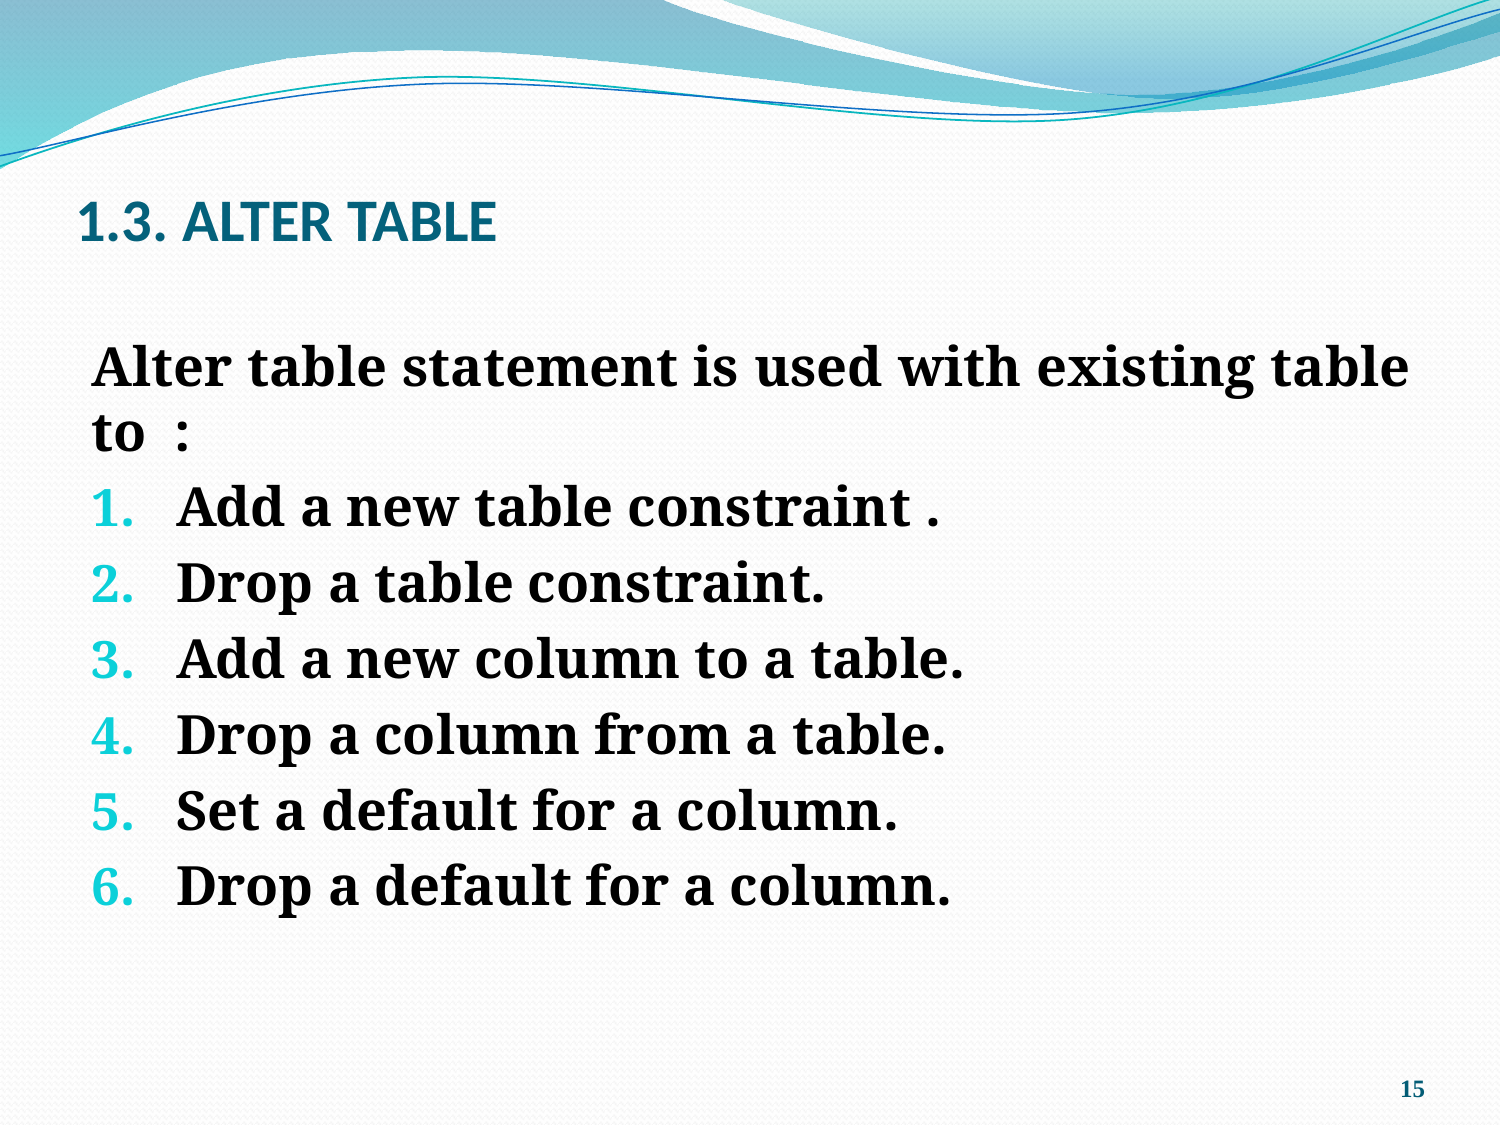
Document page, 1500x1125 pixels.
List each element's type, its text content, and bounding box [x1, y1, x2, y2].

slide_number 15 [1299, 1042, 1425, 1103]
title 1.3. ALTER TABLE [75, 66, 1425, 254]
list Alter table statement is used with existing table to : Add a new table constraint . Drop a table constraint. Add a new column to a table. Drop a column from a table. Set a default for a column. Drop a default for a column. [76, 324, 1427, 1000]
